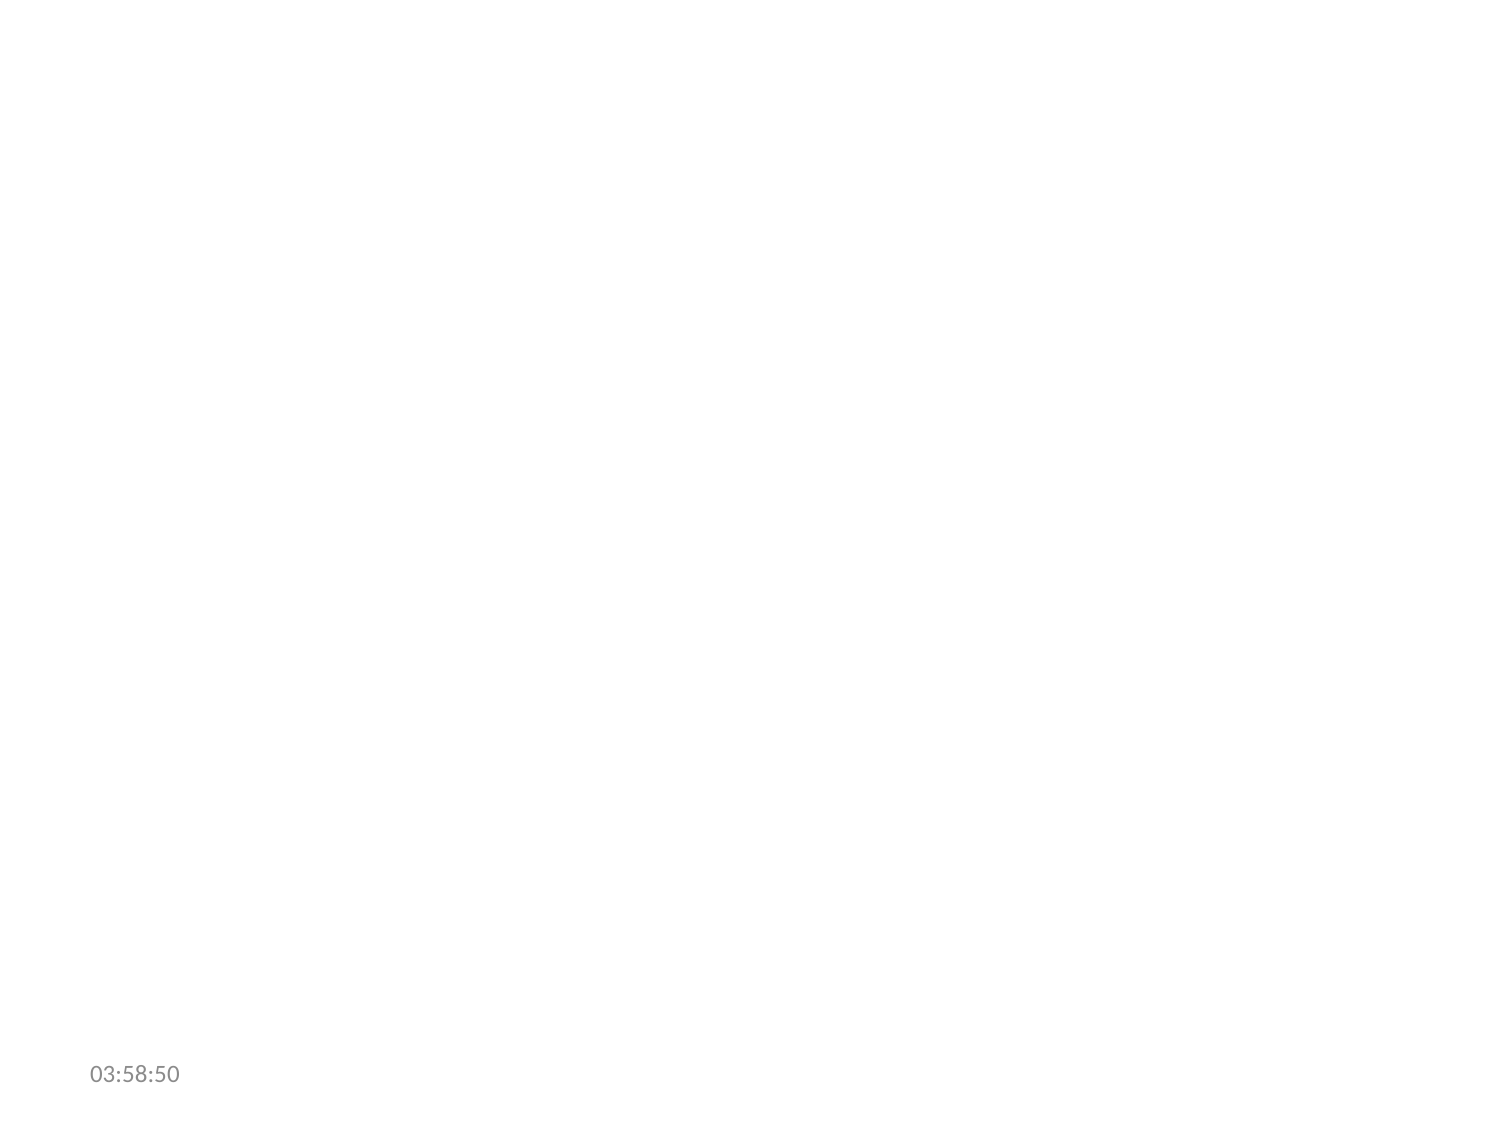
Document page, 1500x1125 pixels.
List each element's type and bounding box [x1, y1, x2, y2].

slide_number [75, 1042, 425, 1103]
